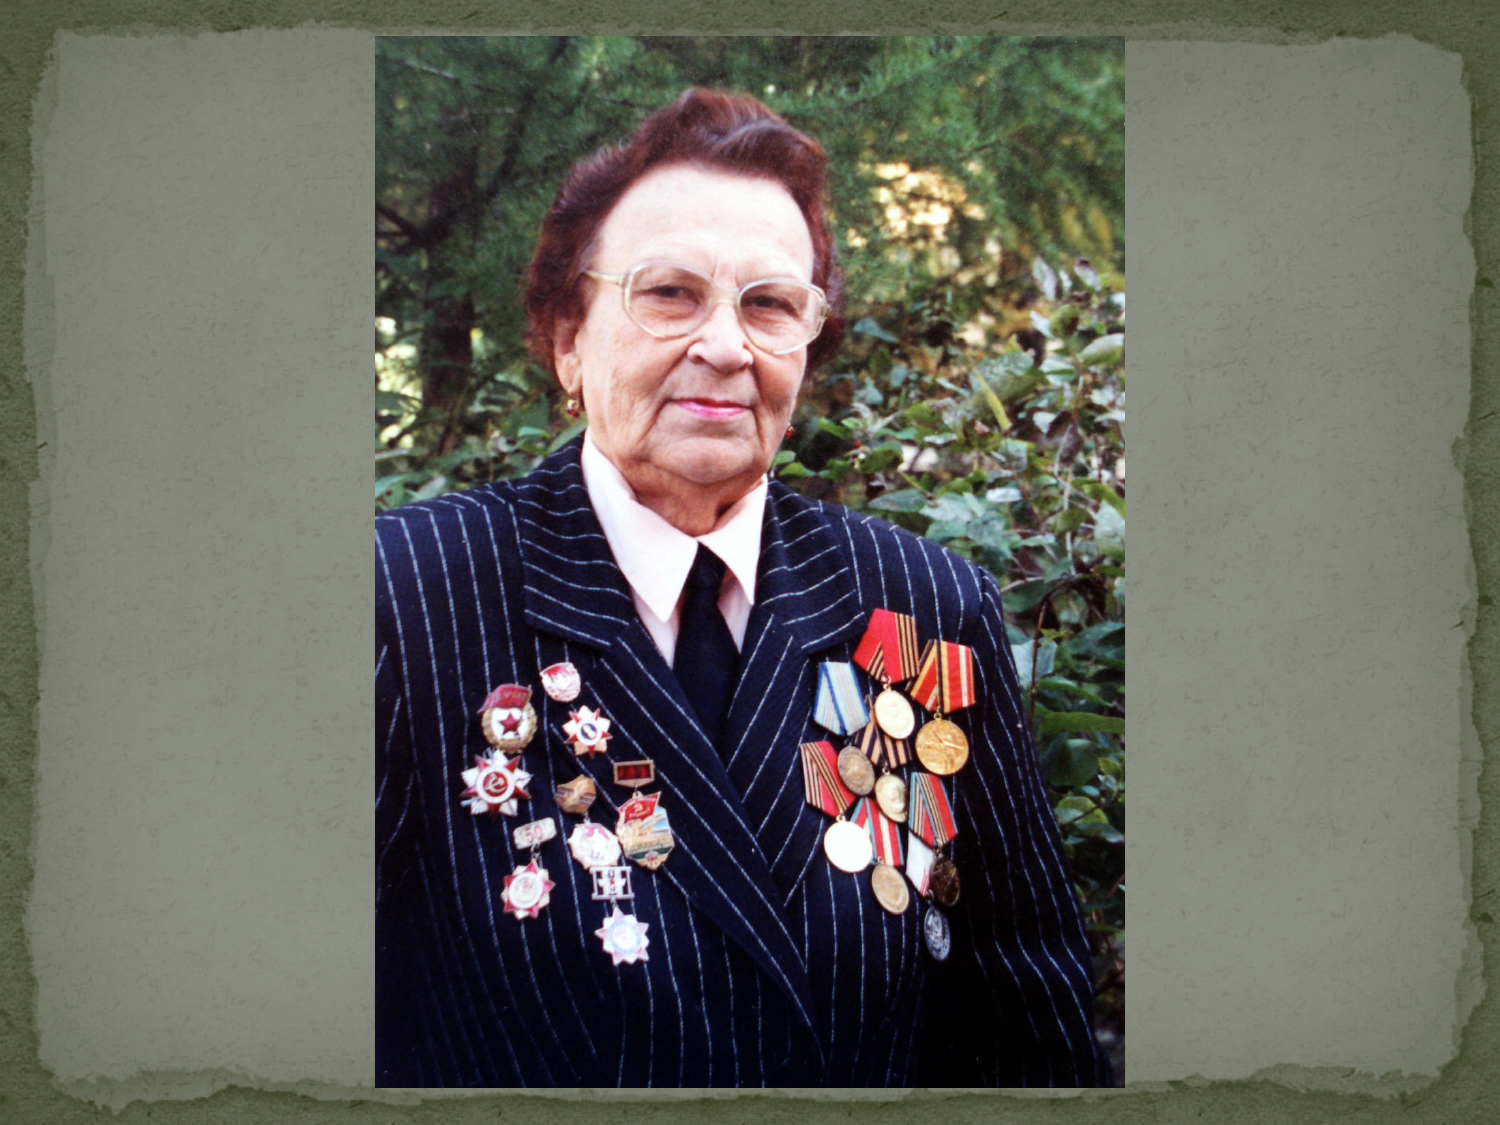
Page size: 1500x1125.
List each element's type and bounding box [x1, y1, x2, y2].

picture [375, 36, 1125, 1088]
